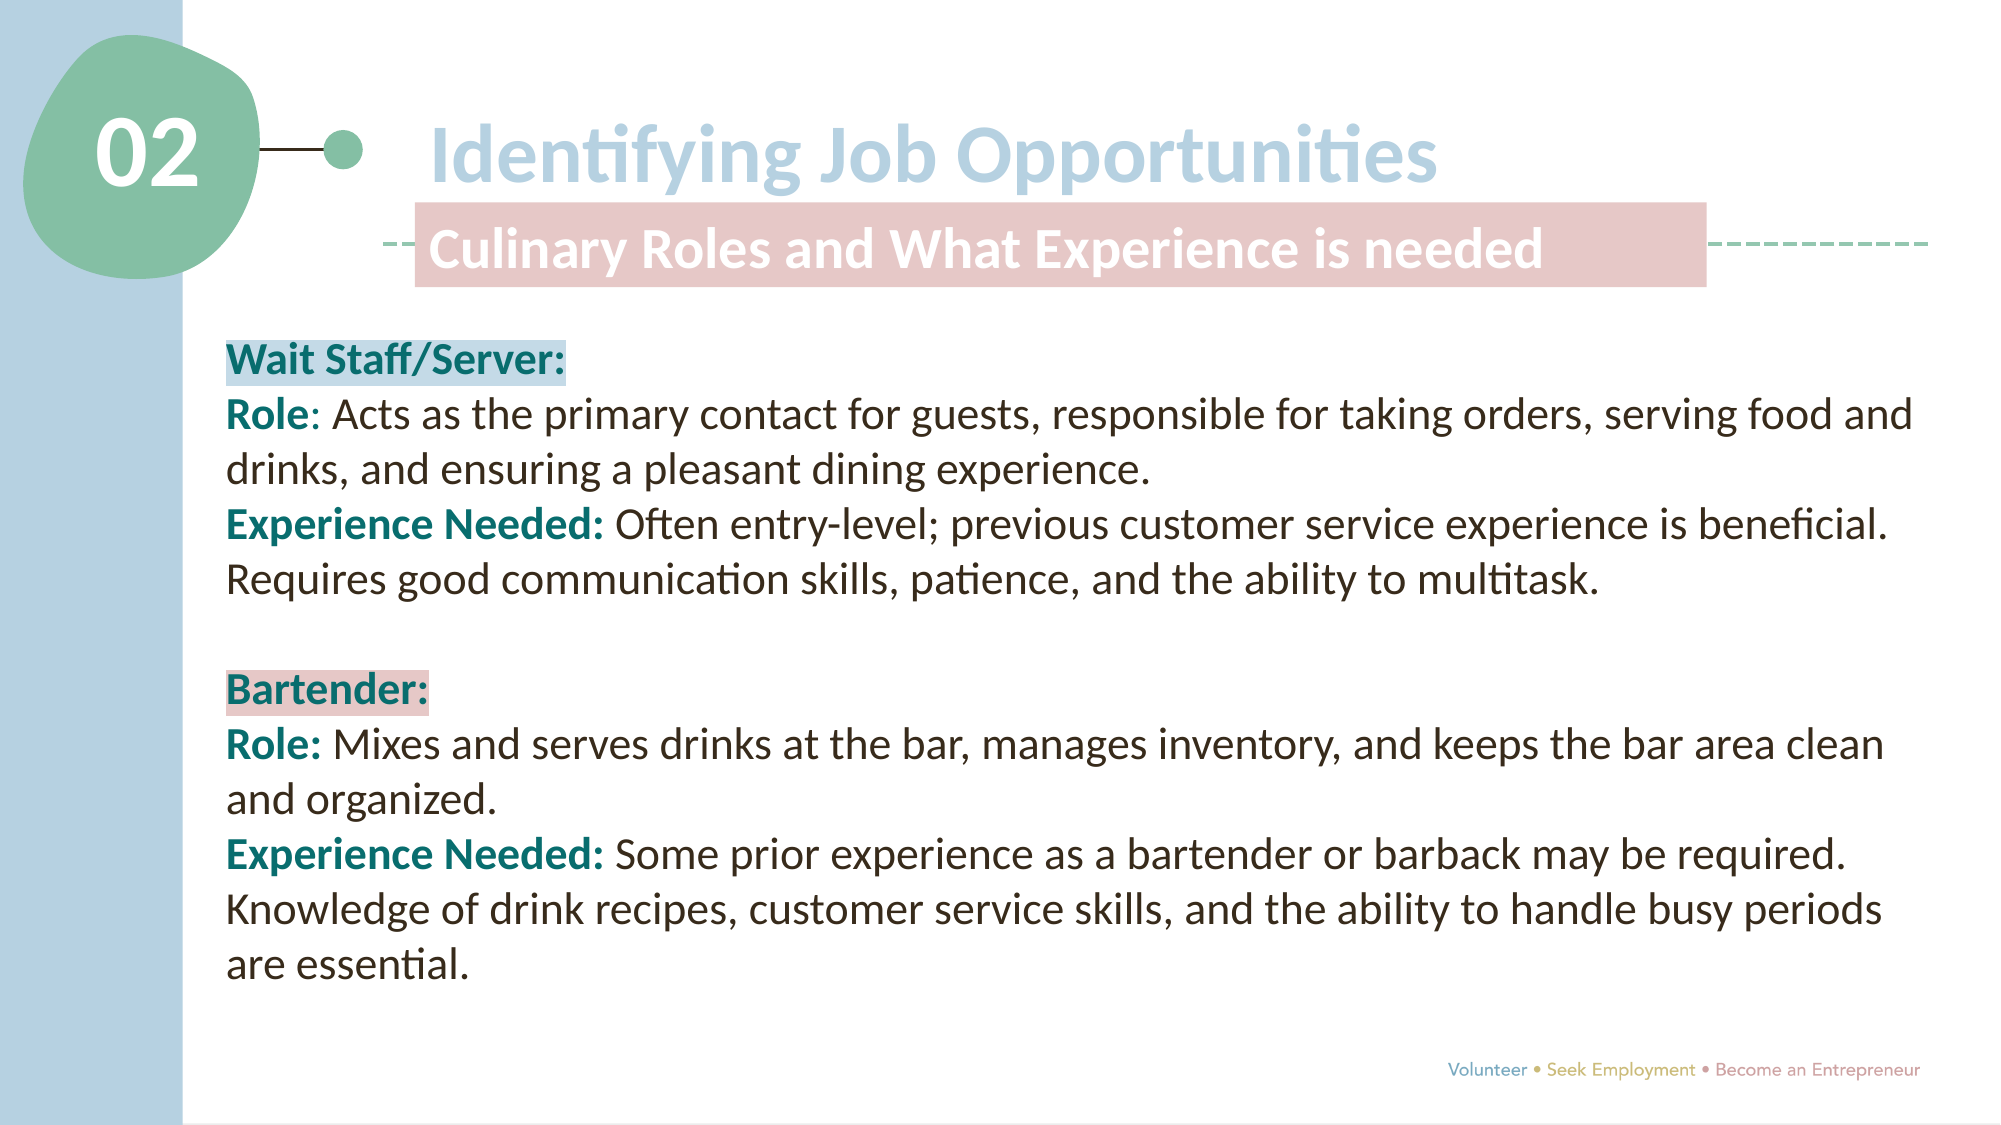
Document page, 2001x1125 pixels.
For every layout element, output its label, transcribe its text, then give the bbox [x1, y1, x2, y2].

text_box [34, 230, 234, 280]
text_box Wait Staff/Server: Role: Acts as the primary contact for guests, responsible for taking orders, serving food and drinks, and ensuring a pleasant dining experience. Experience Needed: Often entry-level; previous customer service experience is beneficial. Requires good communication skills, patience, and the ability to multitask. Bartender: Role: Mixes and serves drinks at the bar, manages inventory, and keeps the bar area clean and organized. Experience Needed: Some prior experience as a bartender or barback may be required. Knowledge of drink recipes, customer service skills, and the ability to handle busy periods are essential. [211, 321, 1960, 996]
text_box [110, 129, 363, 170]
text_box [55, 35, 249, 88]
text_box Culinary Roles and What Experience is needed [414, 244, 1707, 288]
picture [1418, 1046, 1971, 1103]
text_box Identifying Job Opportunities [414, 108, 1675, 202]
text_box 02 [21, 88, 275, 230]
text_box [0, 0, 184, 1125]
text_box Culinary Roles and What Experience is needed [414, 202, 1707, 243]
